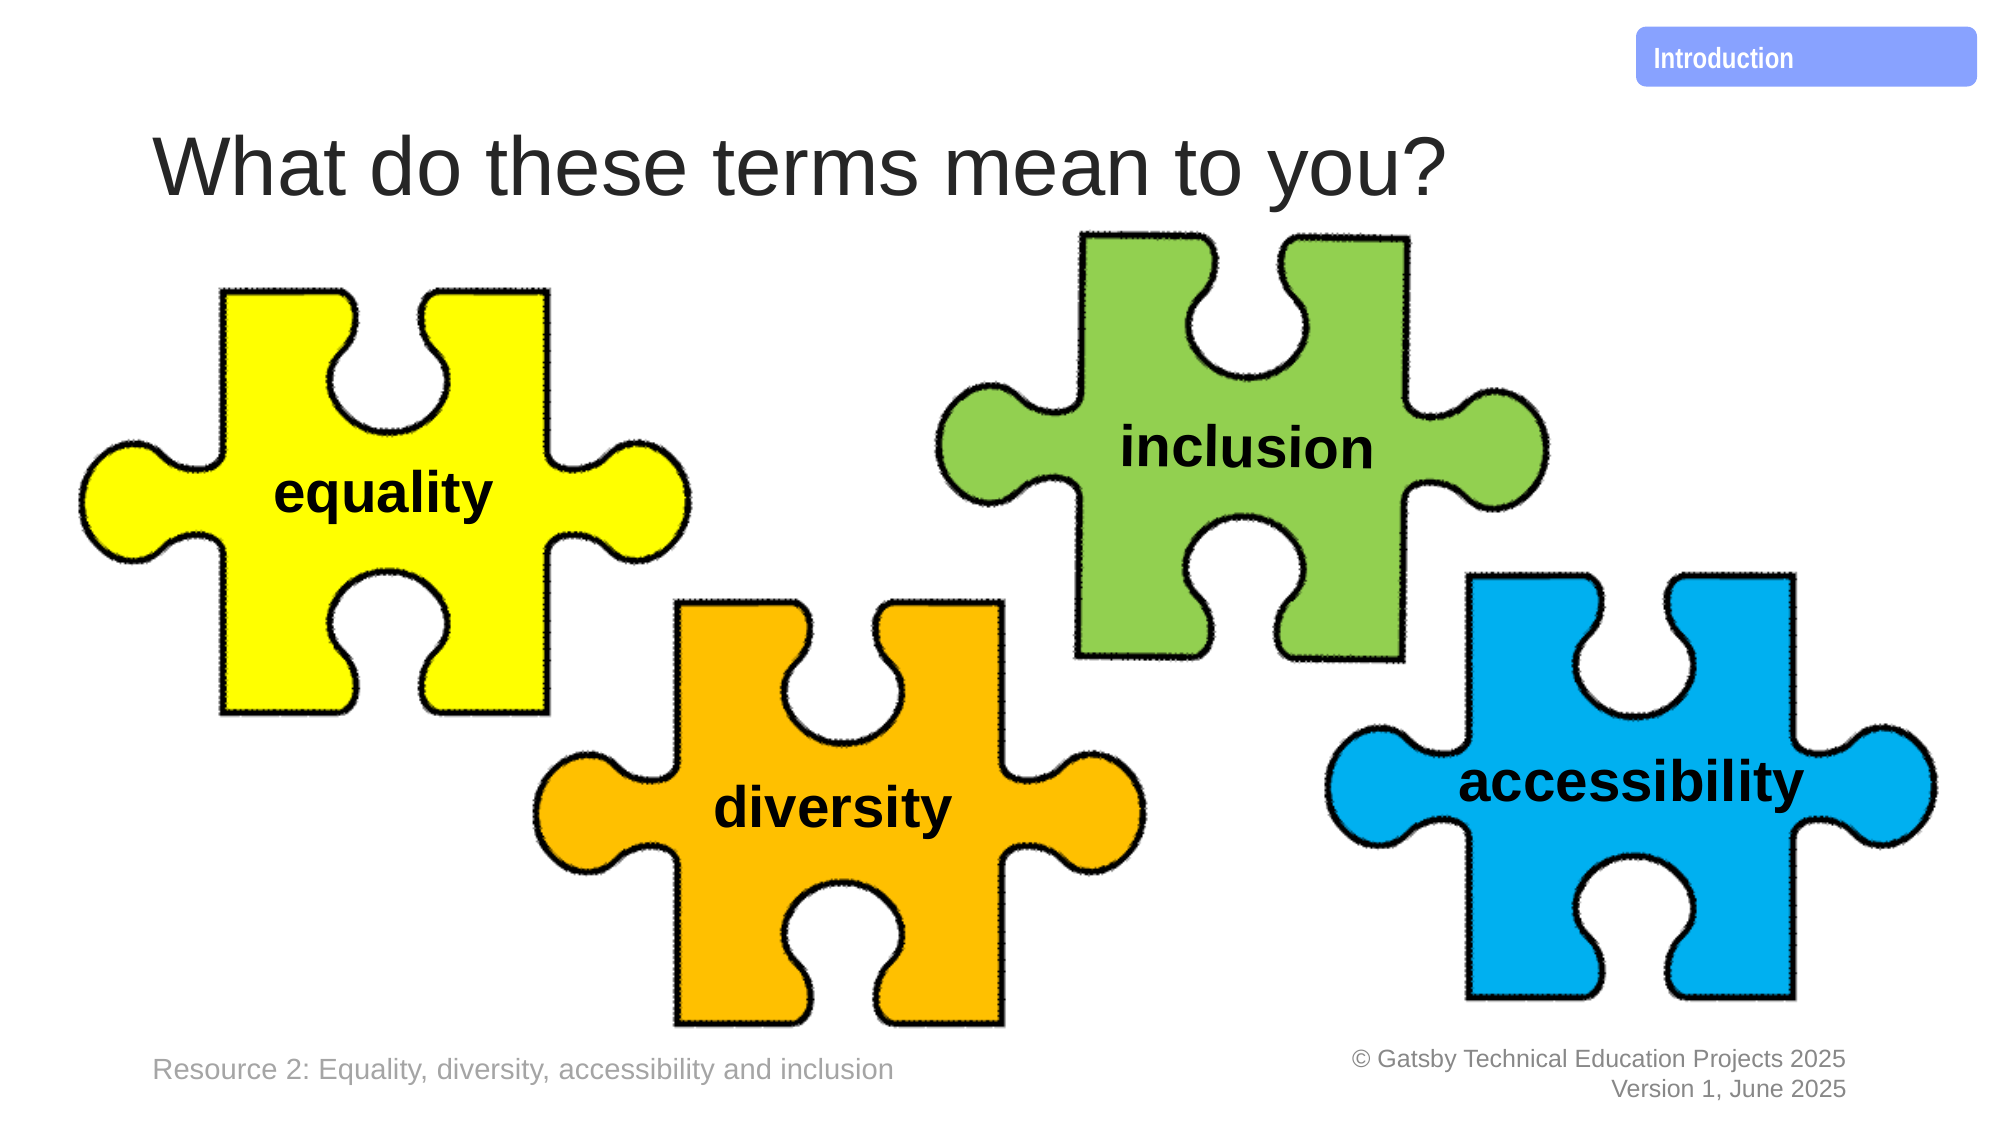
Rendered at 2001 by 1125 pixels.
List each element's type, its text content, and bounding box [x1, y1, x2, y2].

title What do these terms mean to you? [137, 59, 1186, 278]
picture [0, 9, 2000, 1125]
text_box Resource 2: Equality, diversity, accessibility and inclusion [137, 1042, 509, 1103]
text_box Introduction [1636, 26, 1978, 87]
title What do these terms mean to you? [1289, 59, 1863, 278]
